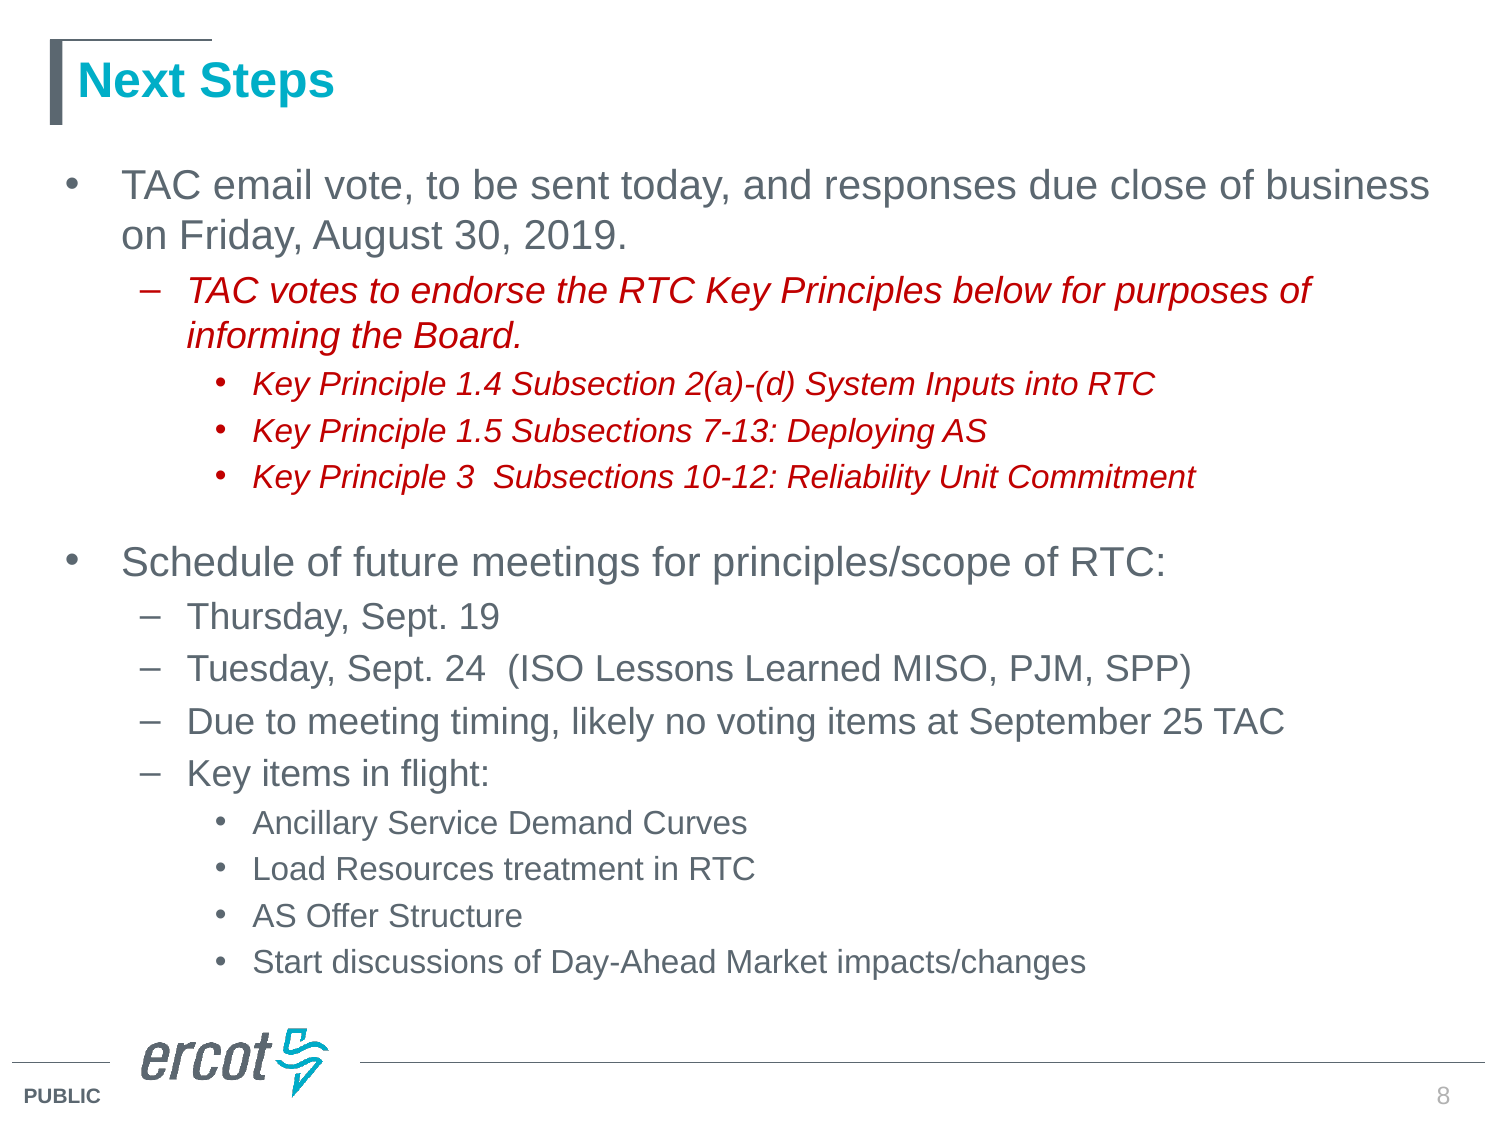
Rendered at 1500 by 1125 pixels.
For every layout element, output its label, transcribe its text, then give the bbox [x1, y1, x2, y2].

picture [137, 1051, 332, 1100]
list TAC email vote, to be sent today, and responses due close of business on Friday, August 30, 2019. TAC votes to endorse the RTC Key Principles below for purposes of informing the Board. Key Principle 1.4 Subsection 2(a)-(d) System Inputs into RTC Key Principle 1.5 Subsections 7-13: Deploying AS Key Principle 3 Subsections 10-12: Reliability Unit Commitment Schedule of future meetings for principles/scope of RTC: Thursday, Sept. 19 Tuesday, Sept. 24 (ISO Lessons Learned MISO, PJM, SPP) Due to meeting timing, likely no voting items at September 25 TAC Key items in flight: Ancillary Service Demand Curves Load Resources treatment in RTC AS Offer Structure Start discussions of Day-Ahead Market impacts/changes [50, 150, 1450, 1051]
title Next Steps [62, 39, 1450, 125]
slide_number 8 [1400, 1076, 1488, 1113]
